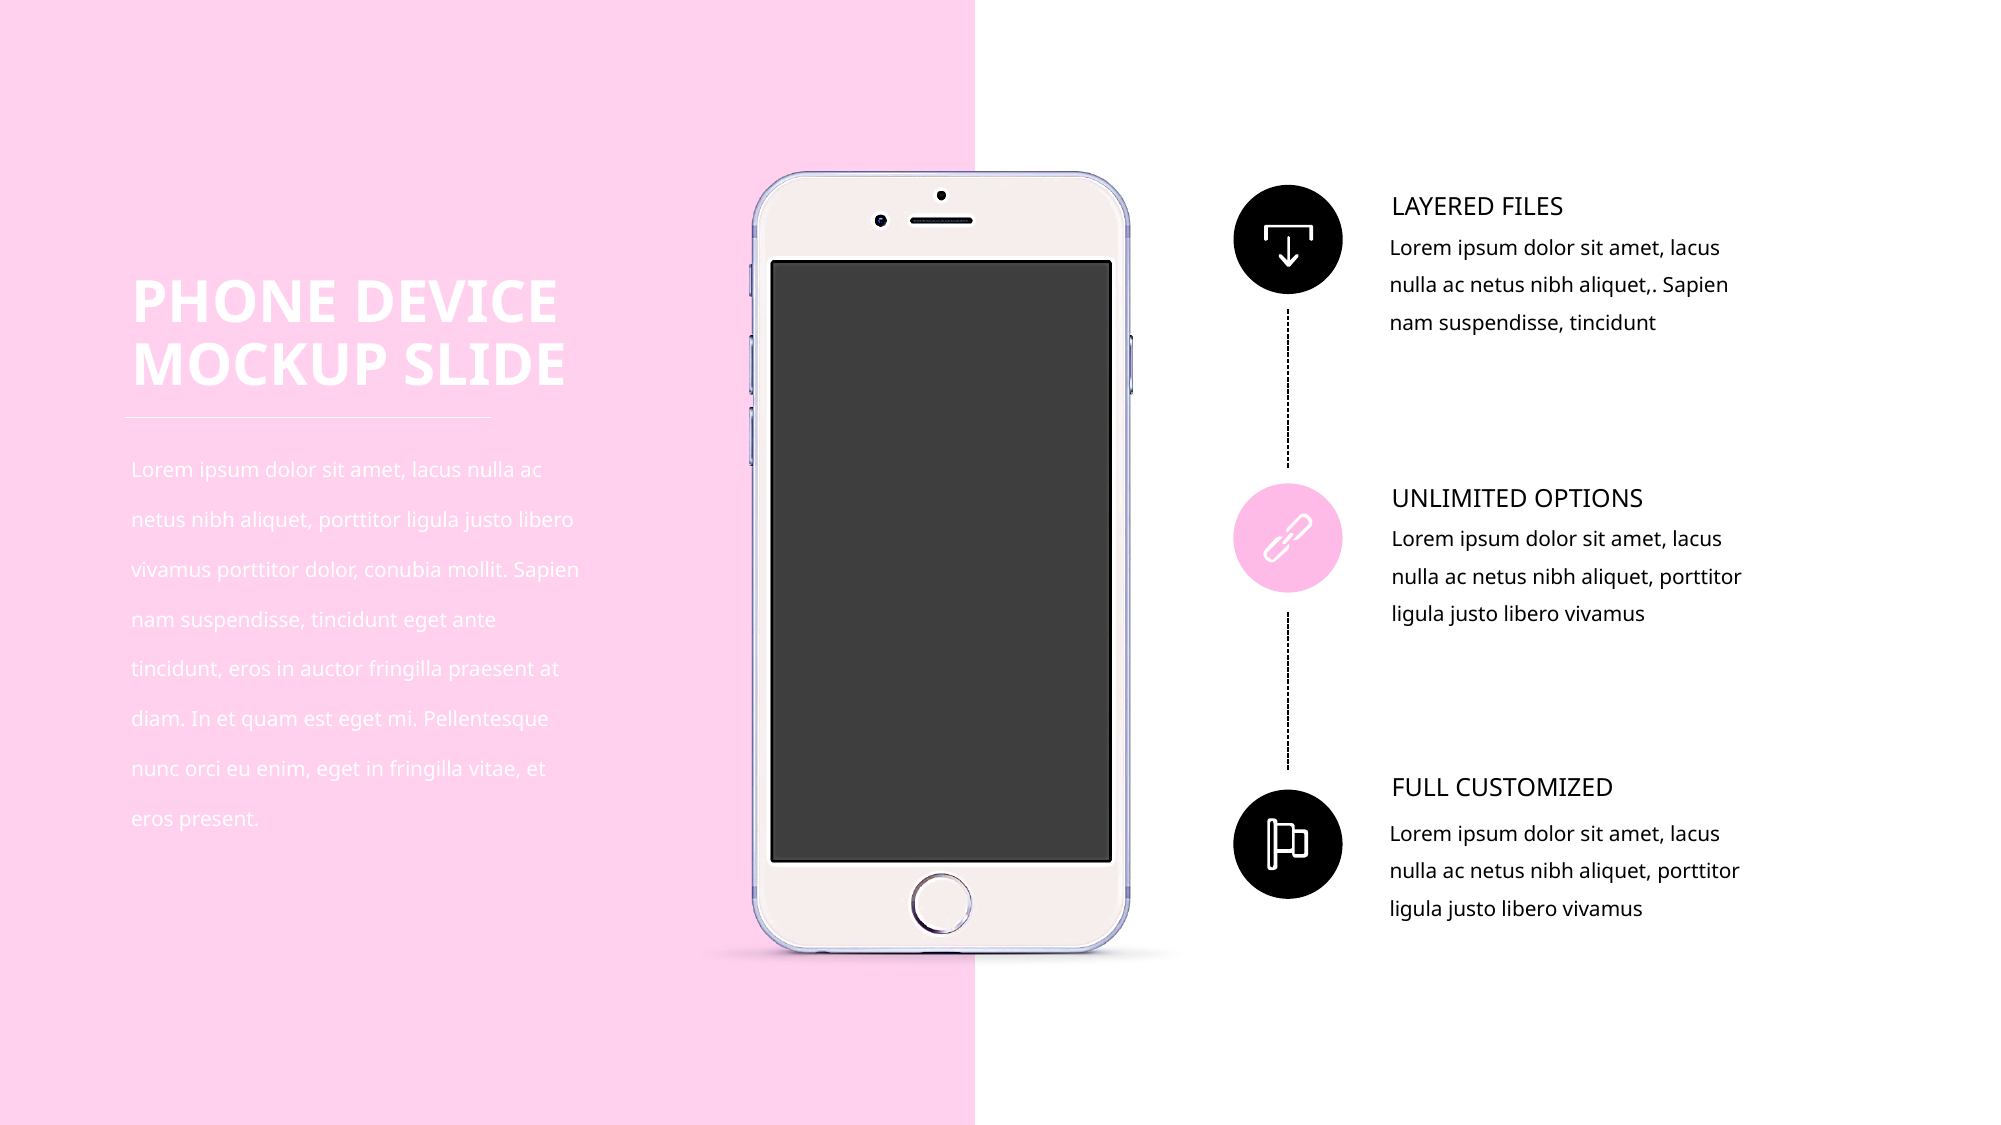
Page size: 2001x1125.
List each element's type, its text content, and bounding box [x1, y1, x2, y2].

text_box FULL CUSTOMIZED [1376, 764, 1763, 809]
text_box Lorem ipsum dolor sit amet, lacus nulla ac netus nibh aliquet,. Sapien nam suspendisse, tincidunt [1374, 214, 1784, 342]
text_box Lorem ipsum dolor sit amet, lacus nulla ac netus nibh aliquet, porttitor ligula justo libero vivamus [1374, 800, 1784, 928]
picture [0, 0, 1226, 1125]
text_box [1233, 184, 1343, 899]
text_box Lorem ipsum dolor sit amet, lacus nulla ac netus nibh aliquet, porttitor ligula justo libero vivamus [1376, 506, 1786, 634]
text_box LAYERED FILES [1376, 183, 1763, 228]
text_box UNLIMITED OPTIONS [1376, 475, 1763, 521]
